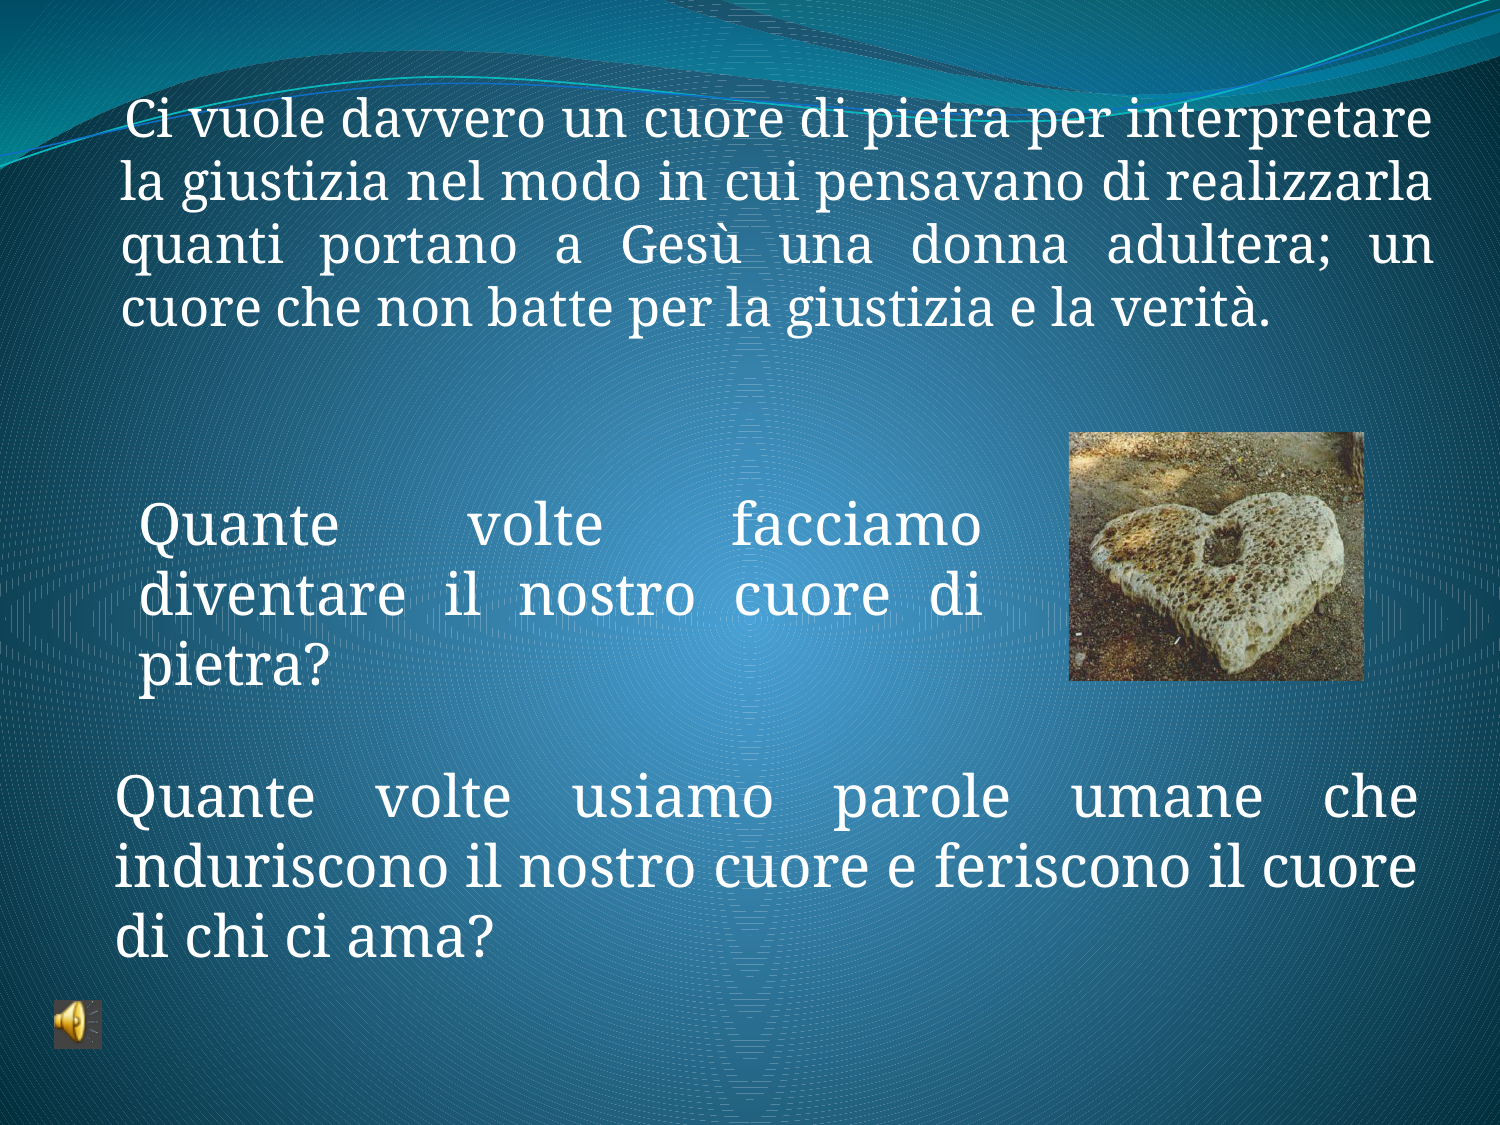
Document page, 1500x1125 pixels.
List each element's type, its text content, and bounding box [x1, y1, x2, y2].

text_box Quante volte facciamo diventare il nostro cuore di pietra? [123, 479, 998, 705]
picture [52, 999, 104, 1050]
list Ci vuole davvero un cuore di pietra per interpretare la giustizia nel modo in cui pensavano di realizzarla quanti portano a Gesù una donna adultera; un cuore che non batte per la giustizia e la verità. [64, 78, 1451, 398]
picture [1068, 432, 1365, 681]
text_box Quante volte usiamo parole umane che induriscono il nostro cuore e feriscono il cuore di chi ci ama? [100, 751, 1436, 977]
